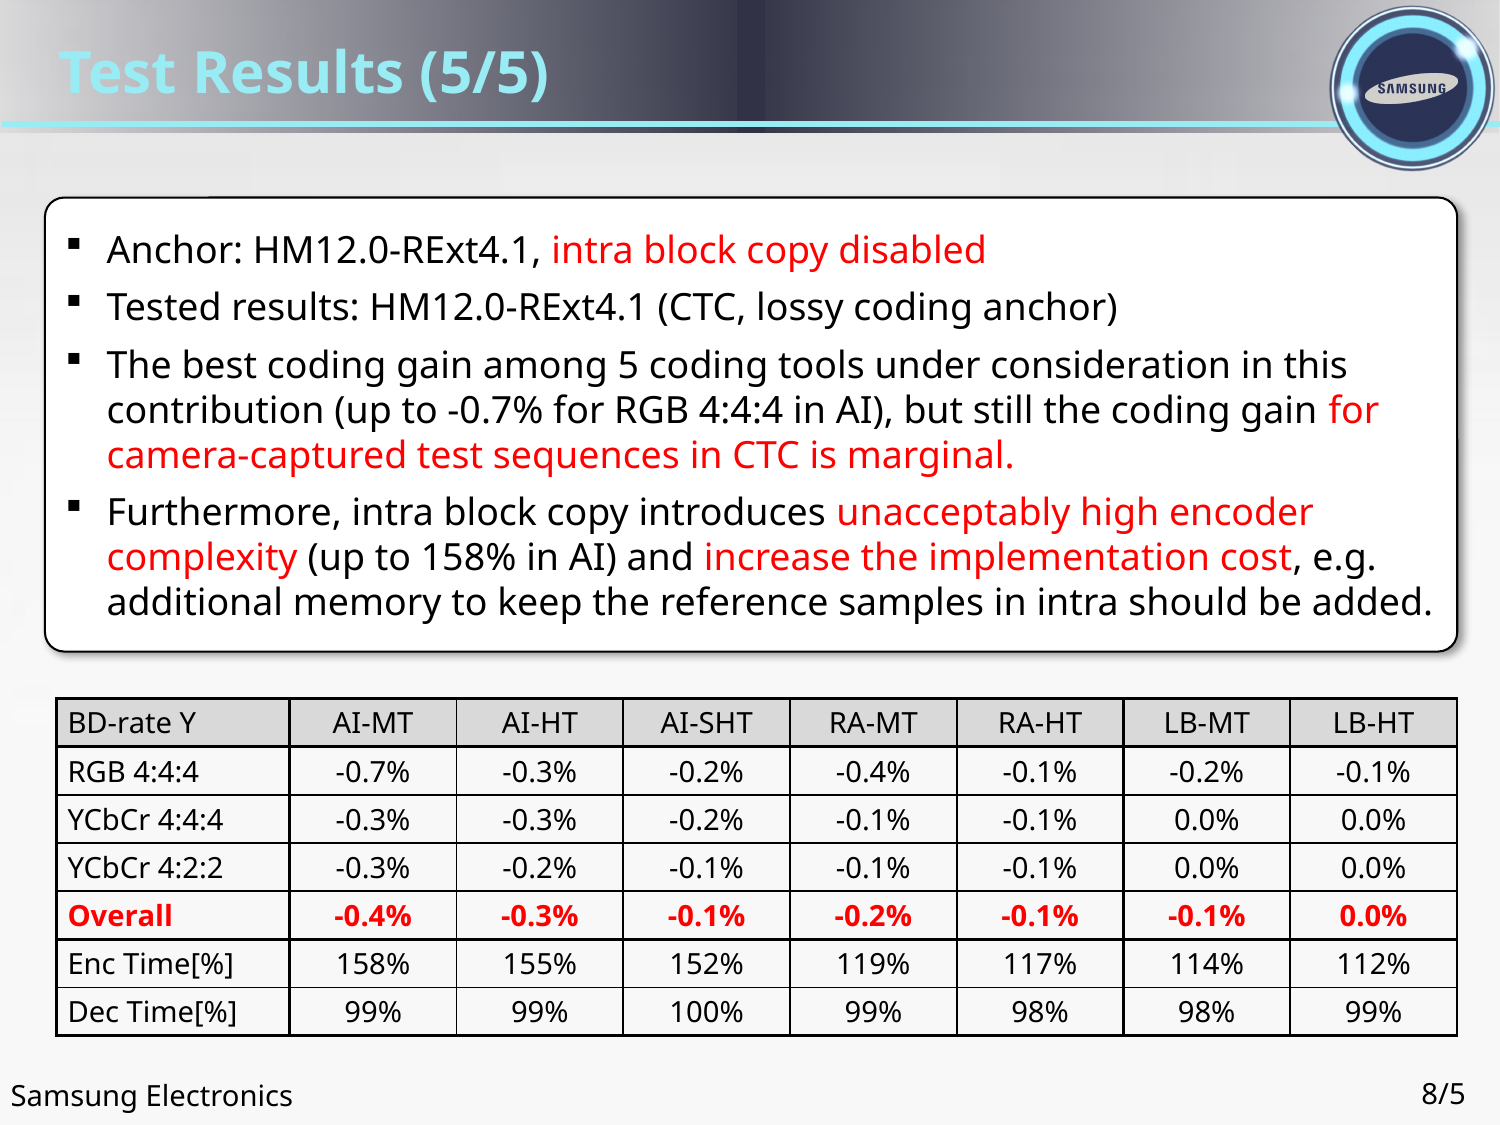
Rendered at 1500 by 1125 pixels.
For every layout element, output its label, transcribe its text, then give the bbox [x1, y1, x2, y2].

table_header RA-MT [791, 700, 956, 745]
table_header RA-HT [958, 700, 1122, 745]
picture [1328, 4, 1498, 197]
table_cell -0.1% [624, 892, 789, 938]
table_cell 119% [791, 941, 956, 987]
table_cell 0.0% [1291, 796, 1456, 842]
table_cell -0.1% [624, 844, 789, 890]
table_cell Enc Time[%] [58, 941, 288, 987]
table_cell -0.1% [958, 892, 1122, 938]
table_cell 152% [624, 941, 789, 987]
table_cell Overall [58, 892, 288, 938]
table_header BD-rate Y [58, 700, 288, 745]
table_cell 155% [457, 941, 622, 987]
table_cell RGB 4:4:4 [58, 748, 288, 794]
table_cell -0.1% [791, 844, 956, 890]
table_cell 0.0% [1125, 796, 1289, 842]
table_cell -0.3% [457, 748, 622, 794]
text_box Anchor: HM12.0-RExt4.1, intra block copy disabled Tested results: HM12.0-RExt4.1 (CTC, lossy coding anchor) The best coding gain among 5 coding tools under consideration in this contribution (up to -0.7% for RGB 4:4:4 in AI), but still the coding gain for camera-captured test sequences in CTC is marginal. Furthermore, intra block copy introduces unacceptably high encoder complexity (up to 158% in AI) and increase the implementation cost, e.g. additional memory to keep the reference samples in intra should be added. [44, 197, 1458, 652]
table_cell -0.3% [291, 844, 456, 890]
table_cell -0.2% [457, 844, 622, 890]
table_header AI-SHT [624, 700, 789, 745]
table_cell 0.0% [1125, 844, 1289, 890]
table_cell -0.4% [291, 892, 456, 938]
table_cell -0.3% [457, 796, 622, 842]
table_cell -0.2% [791, 892, 956, 938]
table_cell 99% [457, 988, 622, 1034]
table_cell 99% [291, 988, 456, 1034]
table_header AI-HT [457, 700, 622, 745]
table_cell 99% [1291, 988, 1456, 1034]
table_cell -0.1% [1291, 748, 1456, 794]
text_box Samsung Electronics [0, 1069, 309, 1120]
table_cell YCbCr 4:4:4 [58, 796, 288, 842]
table_cell YCbCr 4:2:2 [58, 844, 288, 890]
table_cell -0.3% [291, 796, 456, 842]
table_cell -0.7% [291, 748, 456, 794]
table_cell 0.0% [1291, 844, 1456, 890]
table_header LB-MT [1125, 700, 1289, 745]
table_cell 117% [958, 941, 1122, 987]
table_cell -0.1% [791, 796, 956, 842]
table_cell 98% [1125, 988, 1289, 1034]
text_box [0, 0, 1500, 133]
table_cell 99% [791, 988, 956, 1034]
table_cell 114% [1125, 941, 1289, 987]
table_cell -0.2% [624, 796, 789, 842]
table_cell -0.2% [1125, 748, 1289, 794]
table_cell -0.4% [791, 748, 956, 794]
slide_number 8 [1130, 1065, 1481, 1125]
table_cell 158% [291, 941, 456, 987]
table_cell -0.1% [958, 796, 1122, 842]
table_cell -0.2% [624, 748, 789, 794]
table_cell 112% [1291, 941, 1456, 987]
table_cell 0.0% [1291, 892, 1456, 938]
table_cell -0.1% [958, 844, 1122, 890]
table_header LB-HT [1291, 700, 1456, 745]
table_header AI-MT [291, 700, 456, 745]
table_cell 98% [958, 988, 1122, 1034]
table_cell -0.1% [958, 748, 1122, 794]
table_cell Dec Time[%] [58, 988, 288, 1034]
table_cell -0.1% [1125, 892, 1289, 938]
table_cell 100% [624, 988, 789, 1034]
table_cell -0.3% [457, 892, 622, 938]
